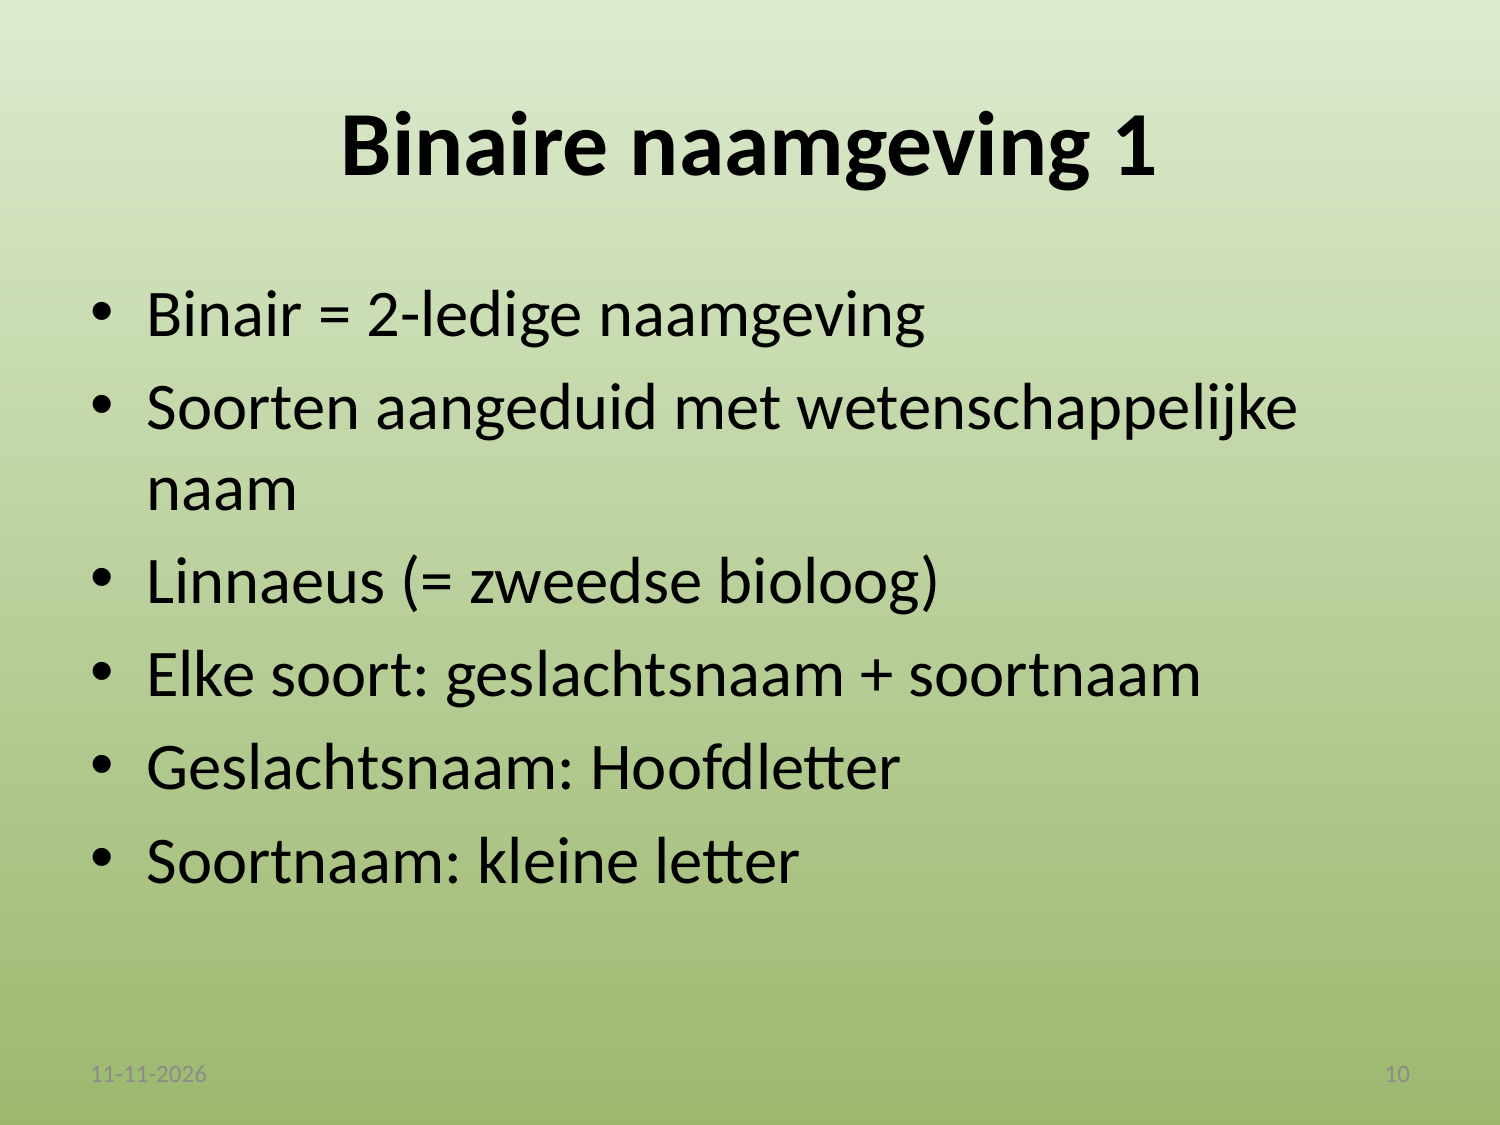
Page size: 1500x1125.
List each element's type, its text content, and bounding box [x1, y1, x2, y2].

slide_number 10 [1074, 1042, 1425, 1103]
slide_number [75, 1042, 425, 1103]
title Binaire naamgeving 1 [75, 45, 1425, 233]
list Binair = 2-ledige naamgeving Soorten aangeduid met wetenschappelijke naam Linnaeus (= zweedse bioloog) Elke soort: geslachtsnaam + soortnaam Geslachtsnaam: Hoofdletter Soortnaam: kleine letter [75, 262, 1425, 1005]
